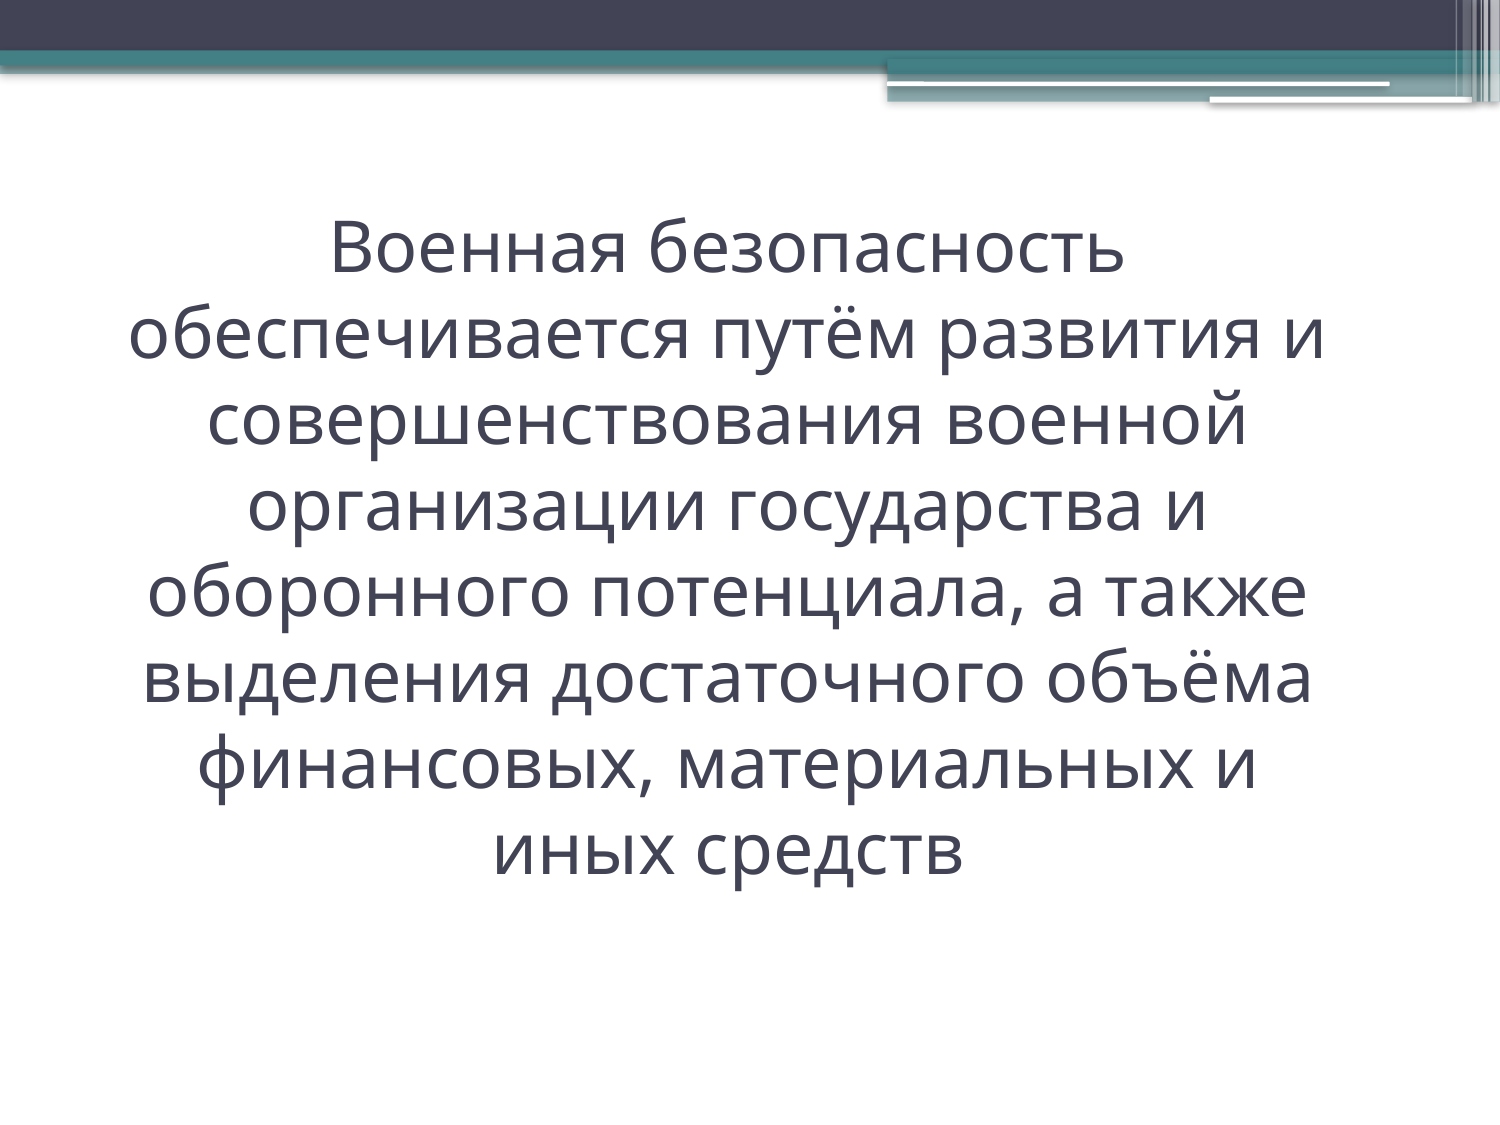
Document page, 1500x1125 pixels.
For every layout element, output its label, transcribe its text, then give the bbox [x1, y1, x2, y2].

title Военная безопасность обеспечивается путём развития и совершенствования военной организации государства и оборонного потенциала, а также выделения достаточного объёма финансовых, материальных и иных средств [105, 187, 1350, 903]
